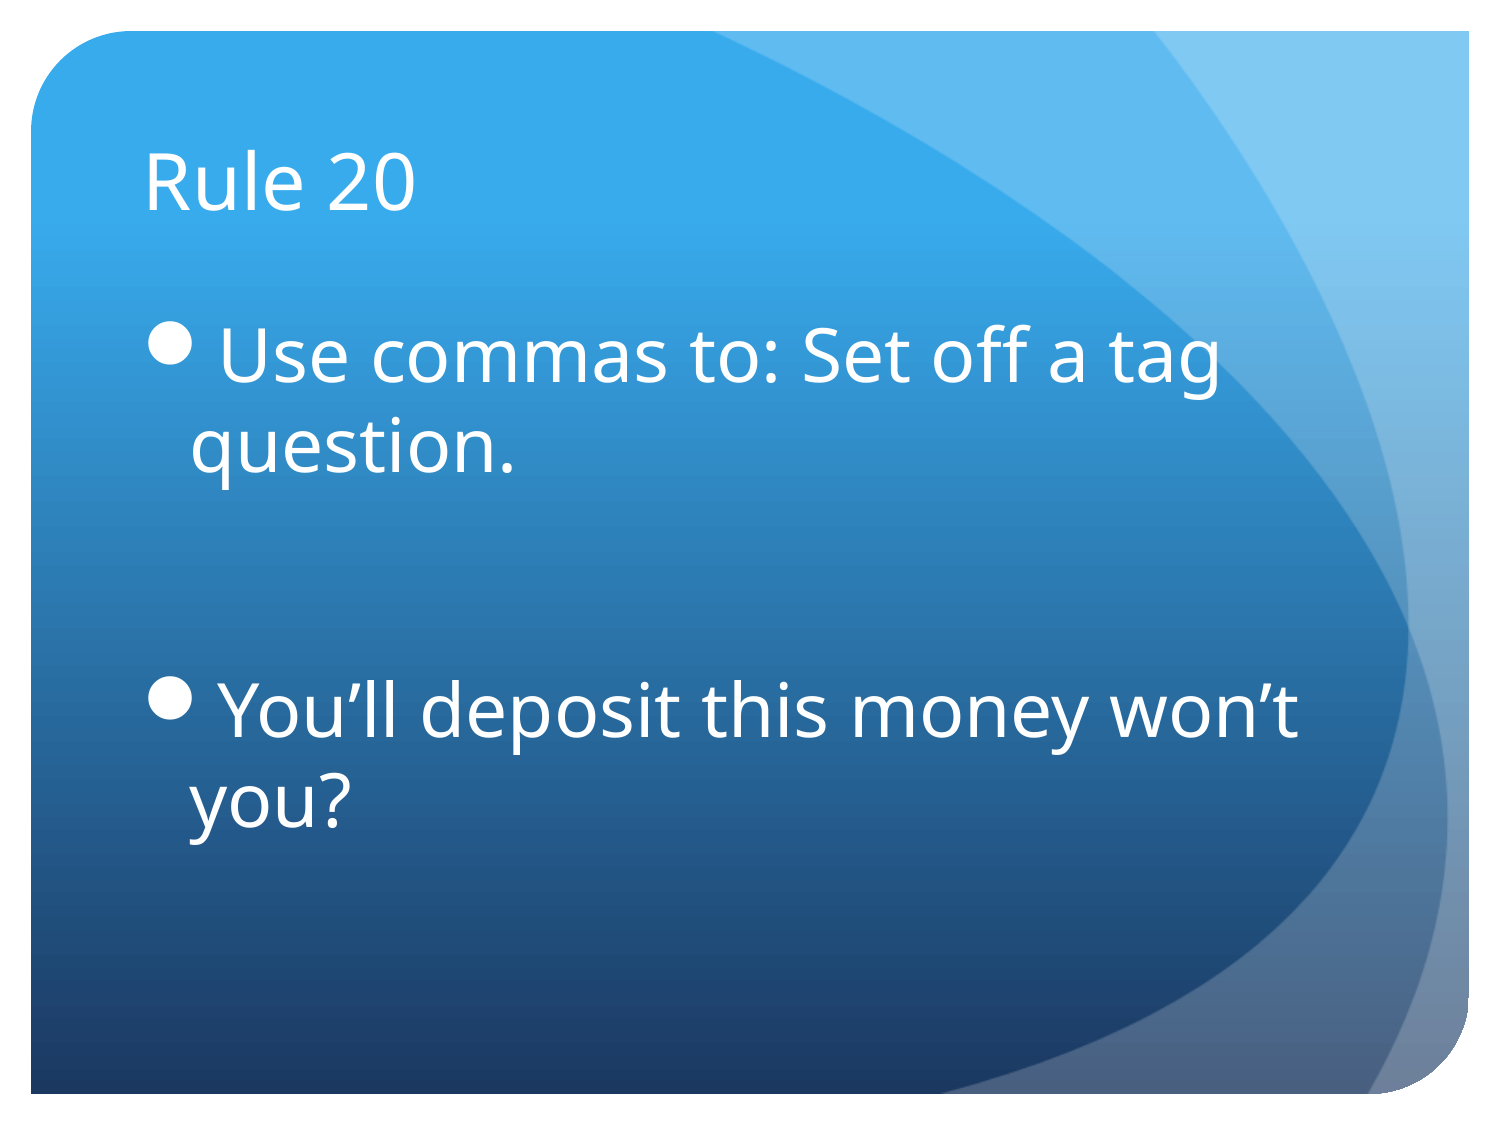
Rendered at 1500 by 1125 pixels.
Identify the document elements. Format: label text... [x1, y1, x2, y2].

list You’ll deposit this money won’t you? [127, 654, 1373, 993]
picture [24, 30, 1473, 1094]
list Use commas to: Set off a tag question. [127, 299, 1373, 638]
title Rule 20 [127, 62, 1372, 234]
